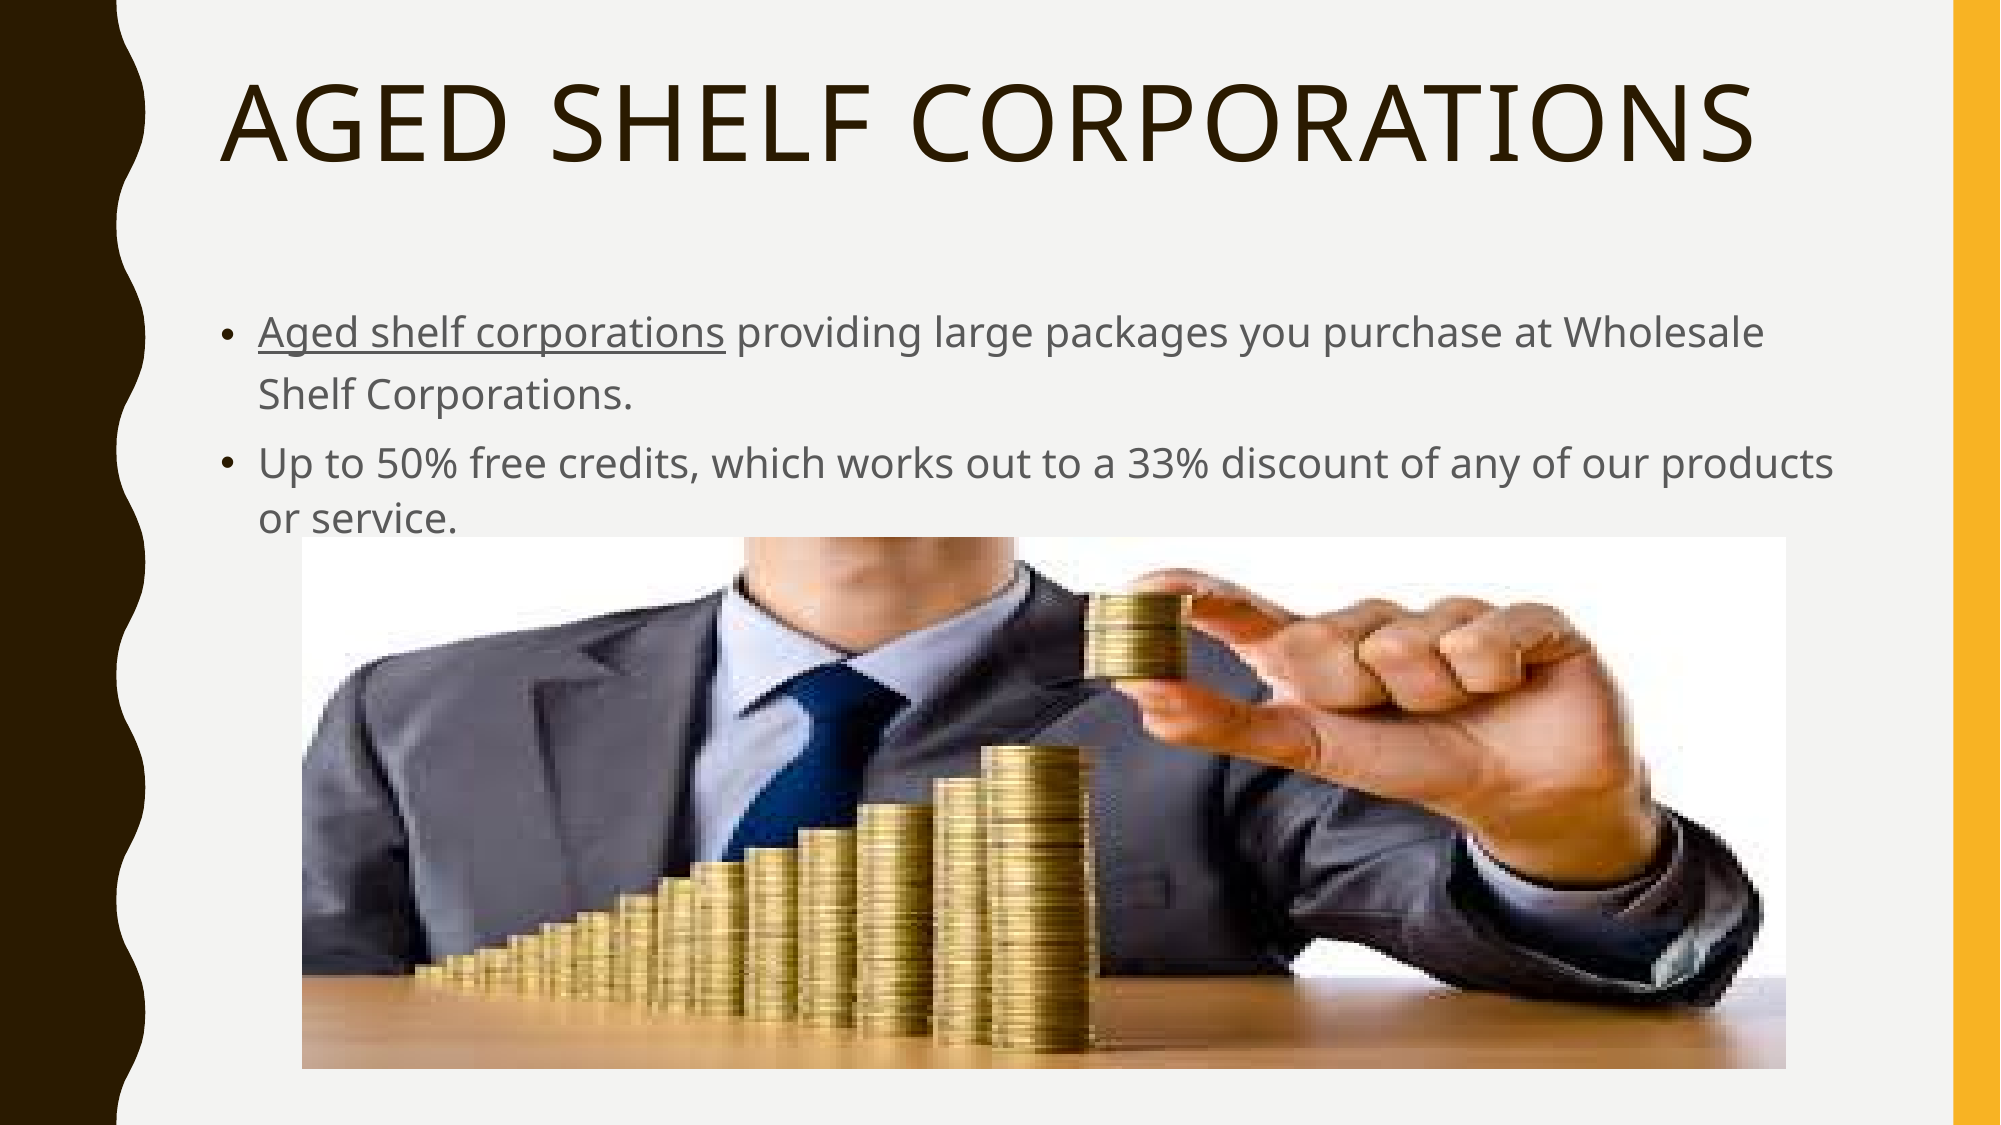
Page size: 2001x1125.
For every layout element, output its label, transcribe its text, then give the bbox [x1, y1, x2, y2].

title Aged Shelf Corporations [205, 62, 1875, 292]
list Aged shelf corporations providing large packages you purchase at Wholesale Shelf Corporations. Up to 50% free credits, which works out to a 33% discount of any of our products or service. [205, 292, 1875, 539]
picture [302, 537, 1786, 1069]
